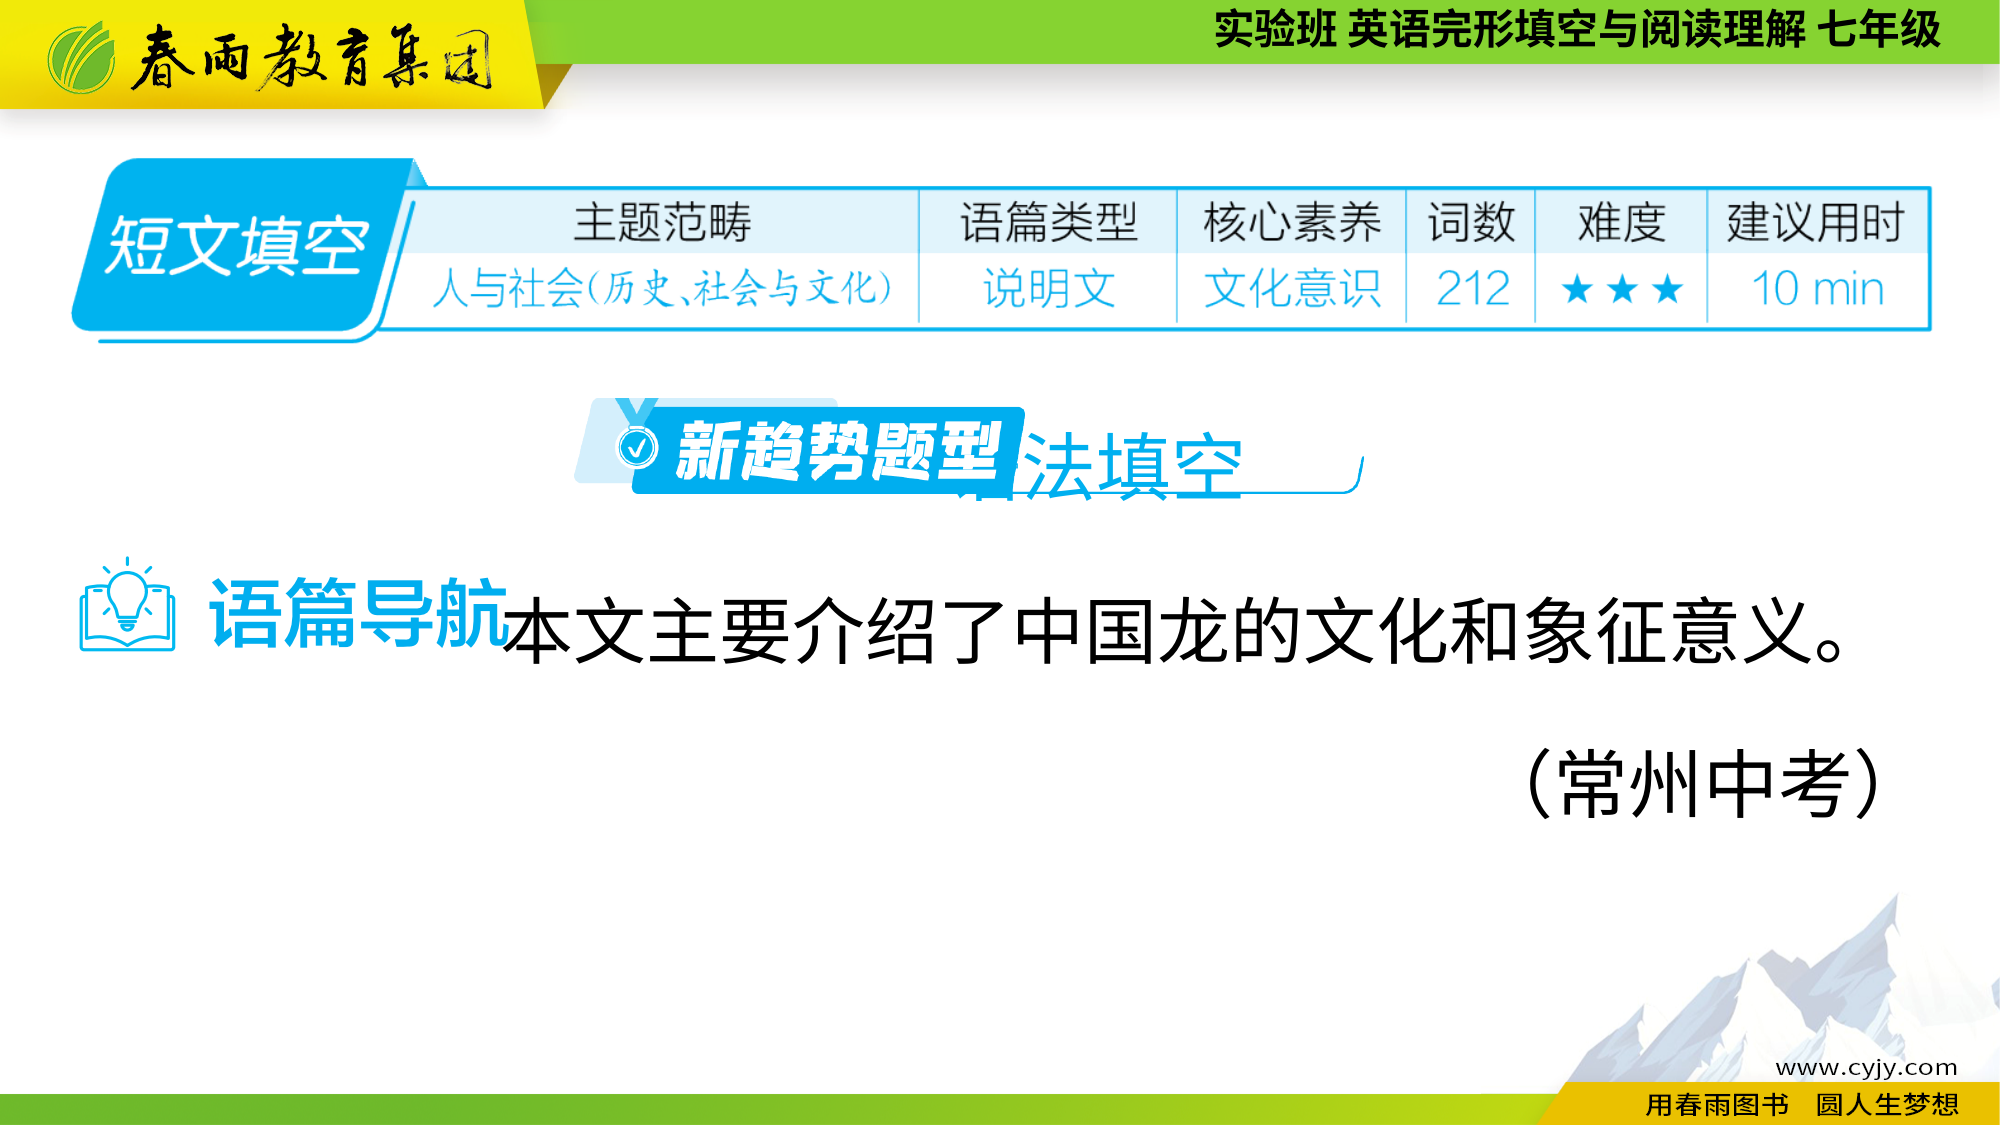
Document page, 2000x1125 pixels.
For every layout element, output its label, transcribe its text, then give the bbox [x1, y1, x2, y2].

text_box 本文主要介绍了中国龙的文化和象征意义。 [59, 531, 1944, 682]
list 语法填空 [59, 368, 1944, 520]
text_box （常州中考） [1035, 684, 1944, 835]
picture [0, 0, 2000, 1125]
